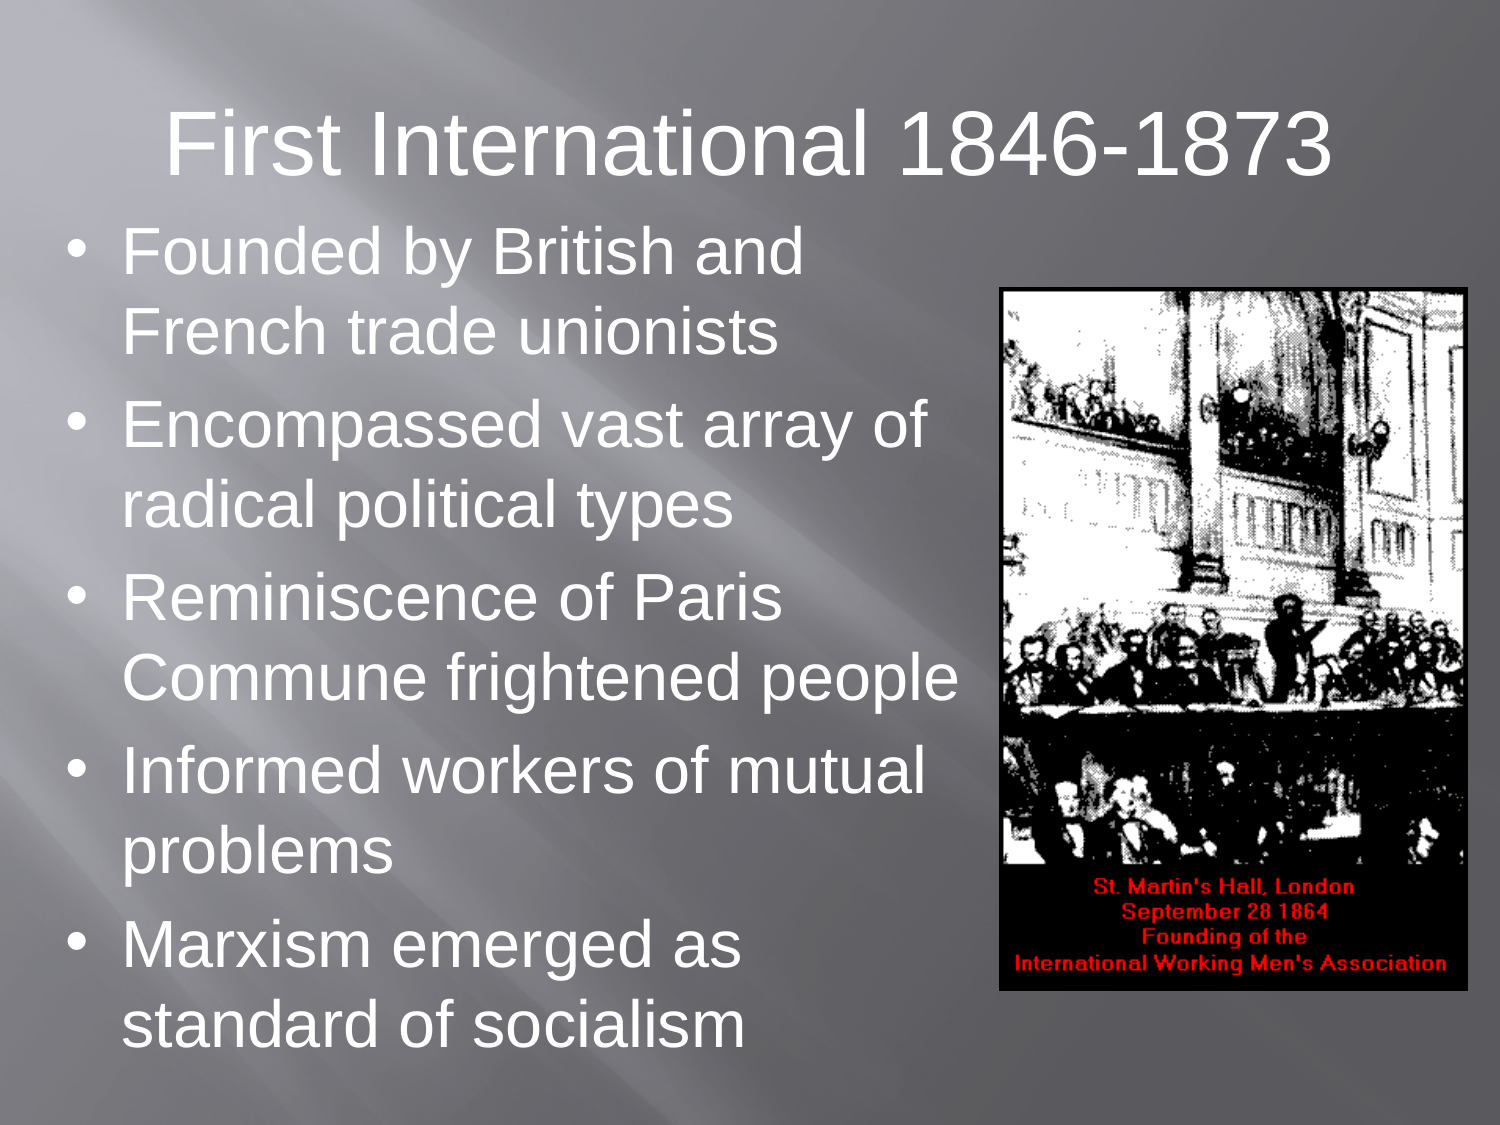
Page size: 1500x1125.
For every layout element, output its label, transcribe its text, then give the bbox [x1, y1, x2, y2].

picture [999, 287, 1468, 991]
text_box Founded by British and French trade unionists Encompassed vast array of radical political types Reminiscence of Paris Commune frightened people Informed workers of mutual problems Marxism emerged as standard of socialism [50, 200, 1000, 1063]
text_box First International 1846-1873 [74, 45, 1425, 233]
